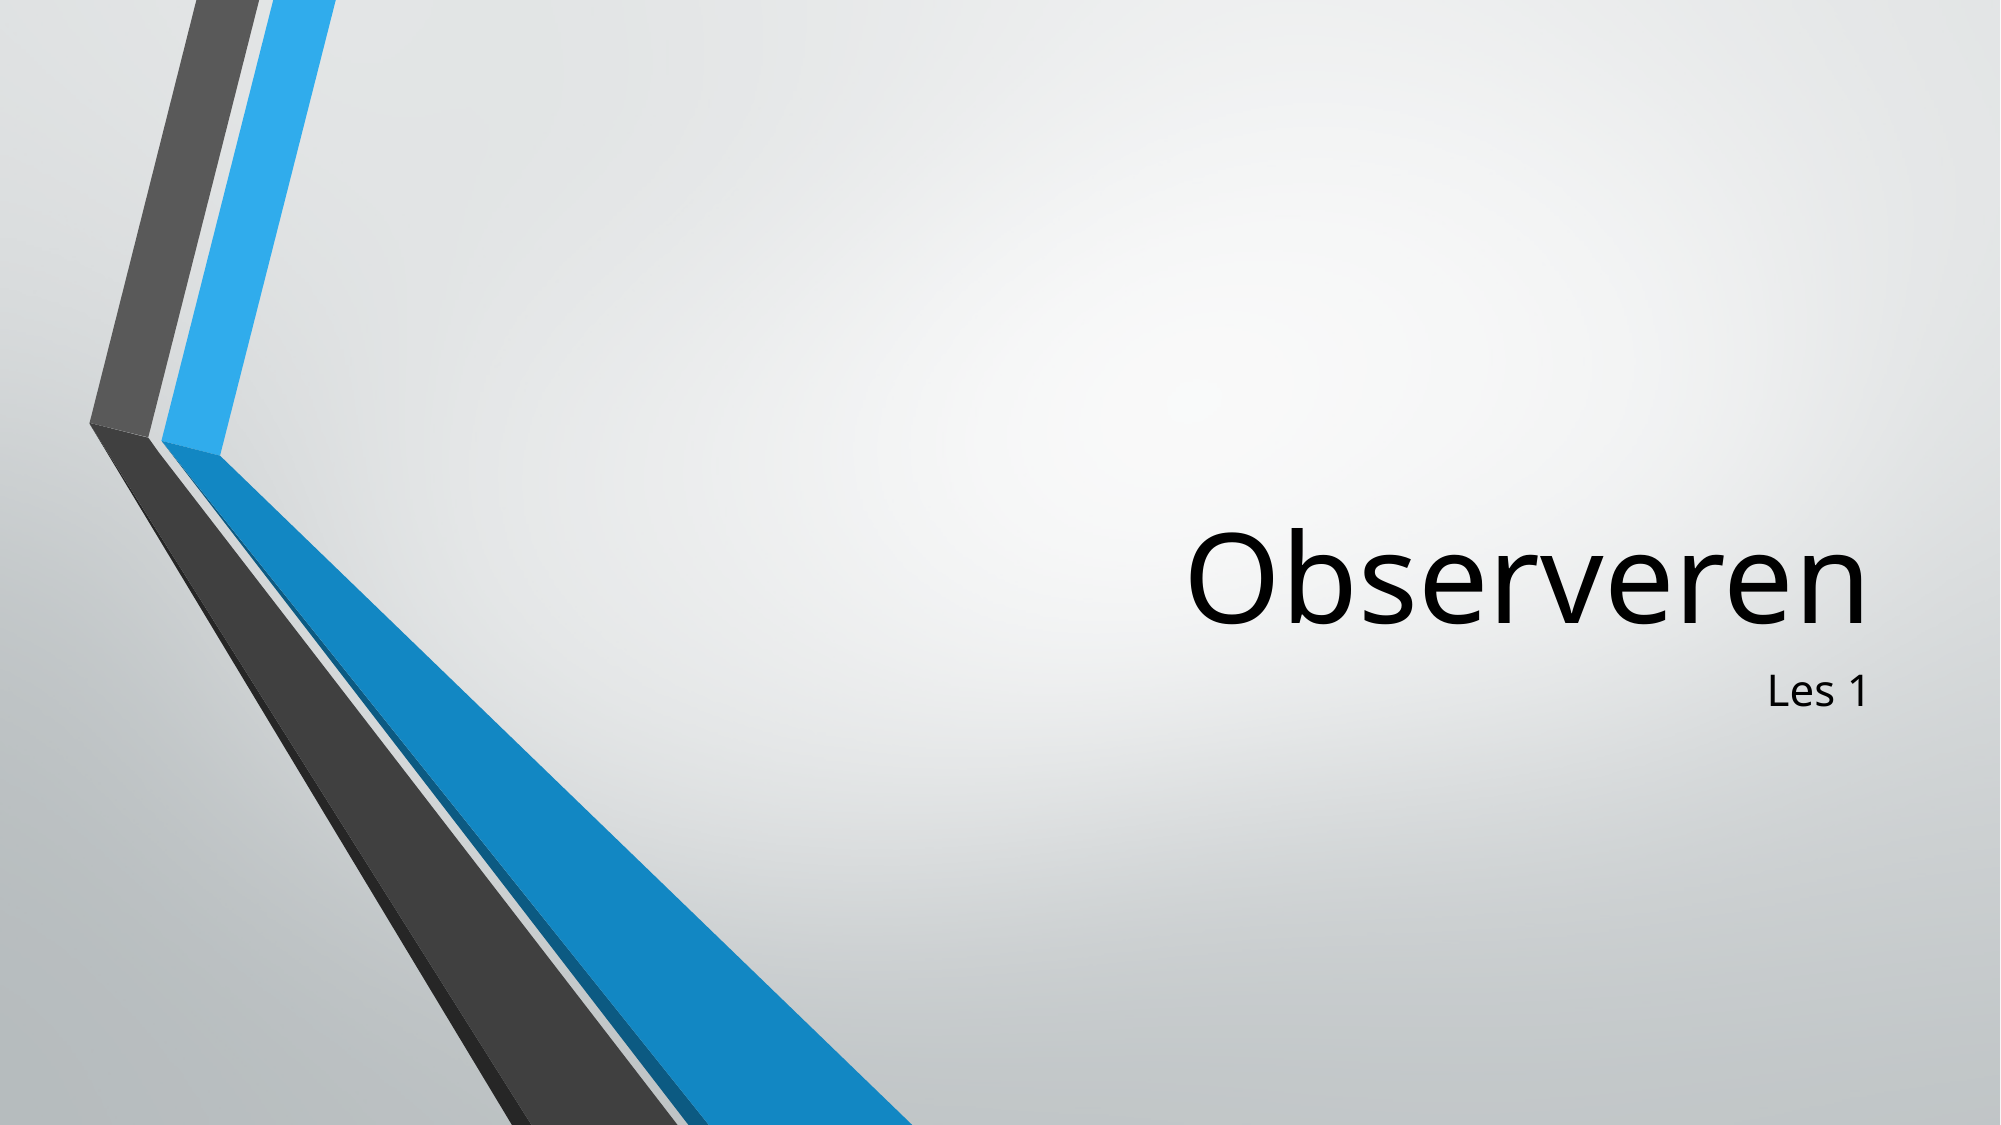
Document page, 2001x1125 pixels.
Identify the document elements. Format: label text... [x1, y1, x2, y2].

subtitle Les 1 [740, 655, 1887, 884]
title Observeren [480, 226, 1887, 656]
